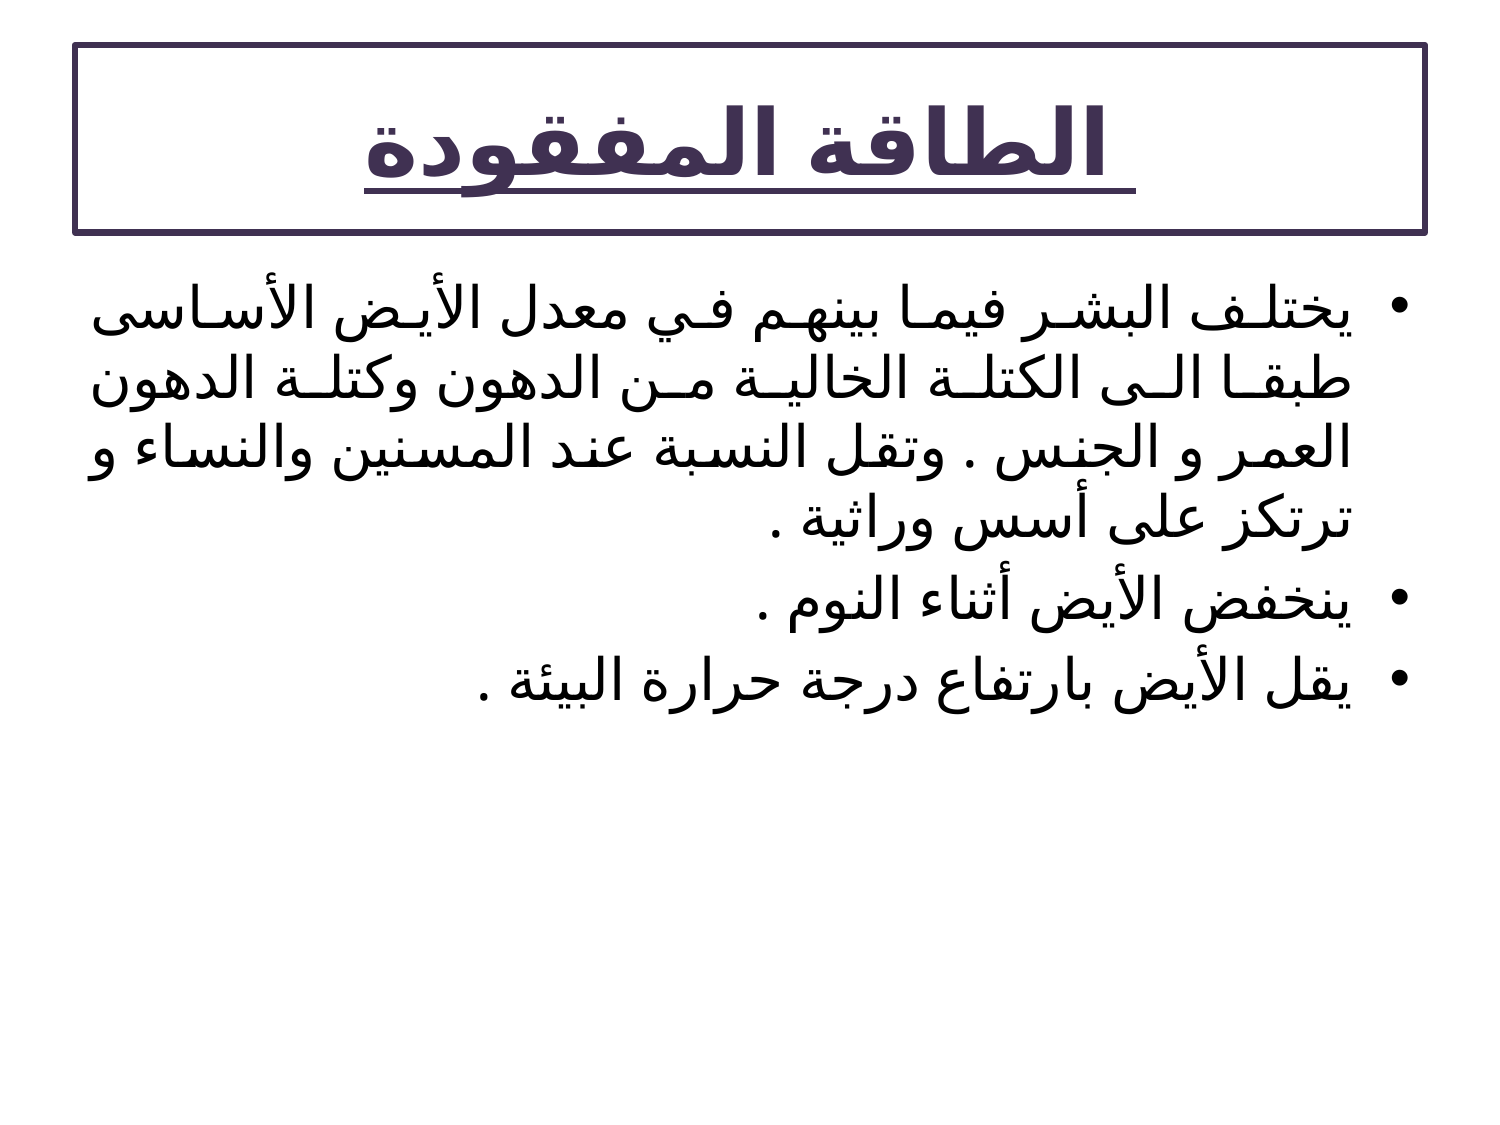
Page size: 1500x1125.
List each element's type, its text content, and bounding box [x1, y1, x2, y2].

list يختلف البشر فيما بينهم في معدل الأيض الأساسى طبقا الى الكتلة الخالية من الدهون وكتلة الدهون العمر و الجنس . وتقل النسبة عند المسنين والنساء و ترتكز على أسس وراثية . ينخفض الأيض أثناء النوم . يقل الأيض بارتفاع درجة حرارة البيئة . [75, 262, 1425, 1005]
title الطاقة المفقودة [75, 45, 1425, 233]
